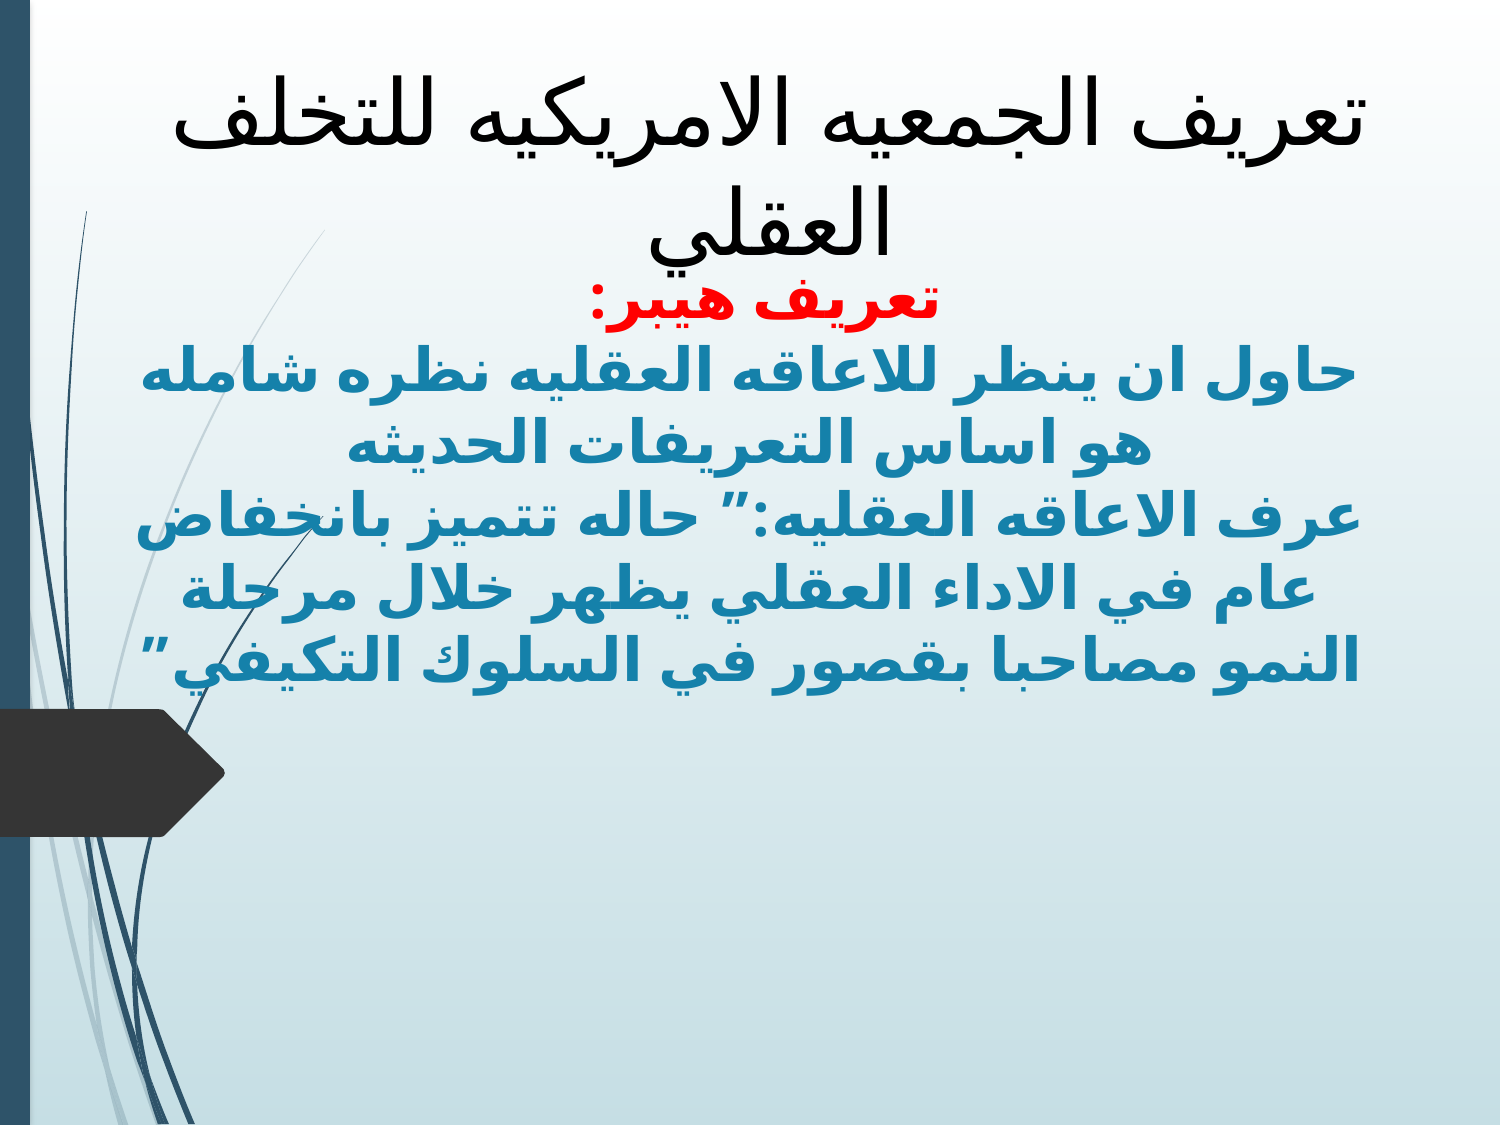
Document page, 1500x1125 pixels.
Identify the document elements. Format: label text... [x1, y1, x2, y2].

title تعريف هيبر: حاول ان ينظر للاعاقه العقليه نظره شامله هو اساس التعريفات الحديثه عرف الاعاقه العقليه:” حاله تتميز بانخفاض عام في الاداء العقلي يظهر خلال مرحلة النمو مصاحبا بقصور في السلوك التكيفي” [112, 163, 1388, 702]
text_box تعريف الجمعيه الامريكيه للتخلف العقلي [153, 118, 1388, 209]
